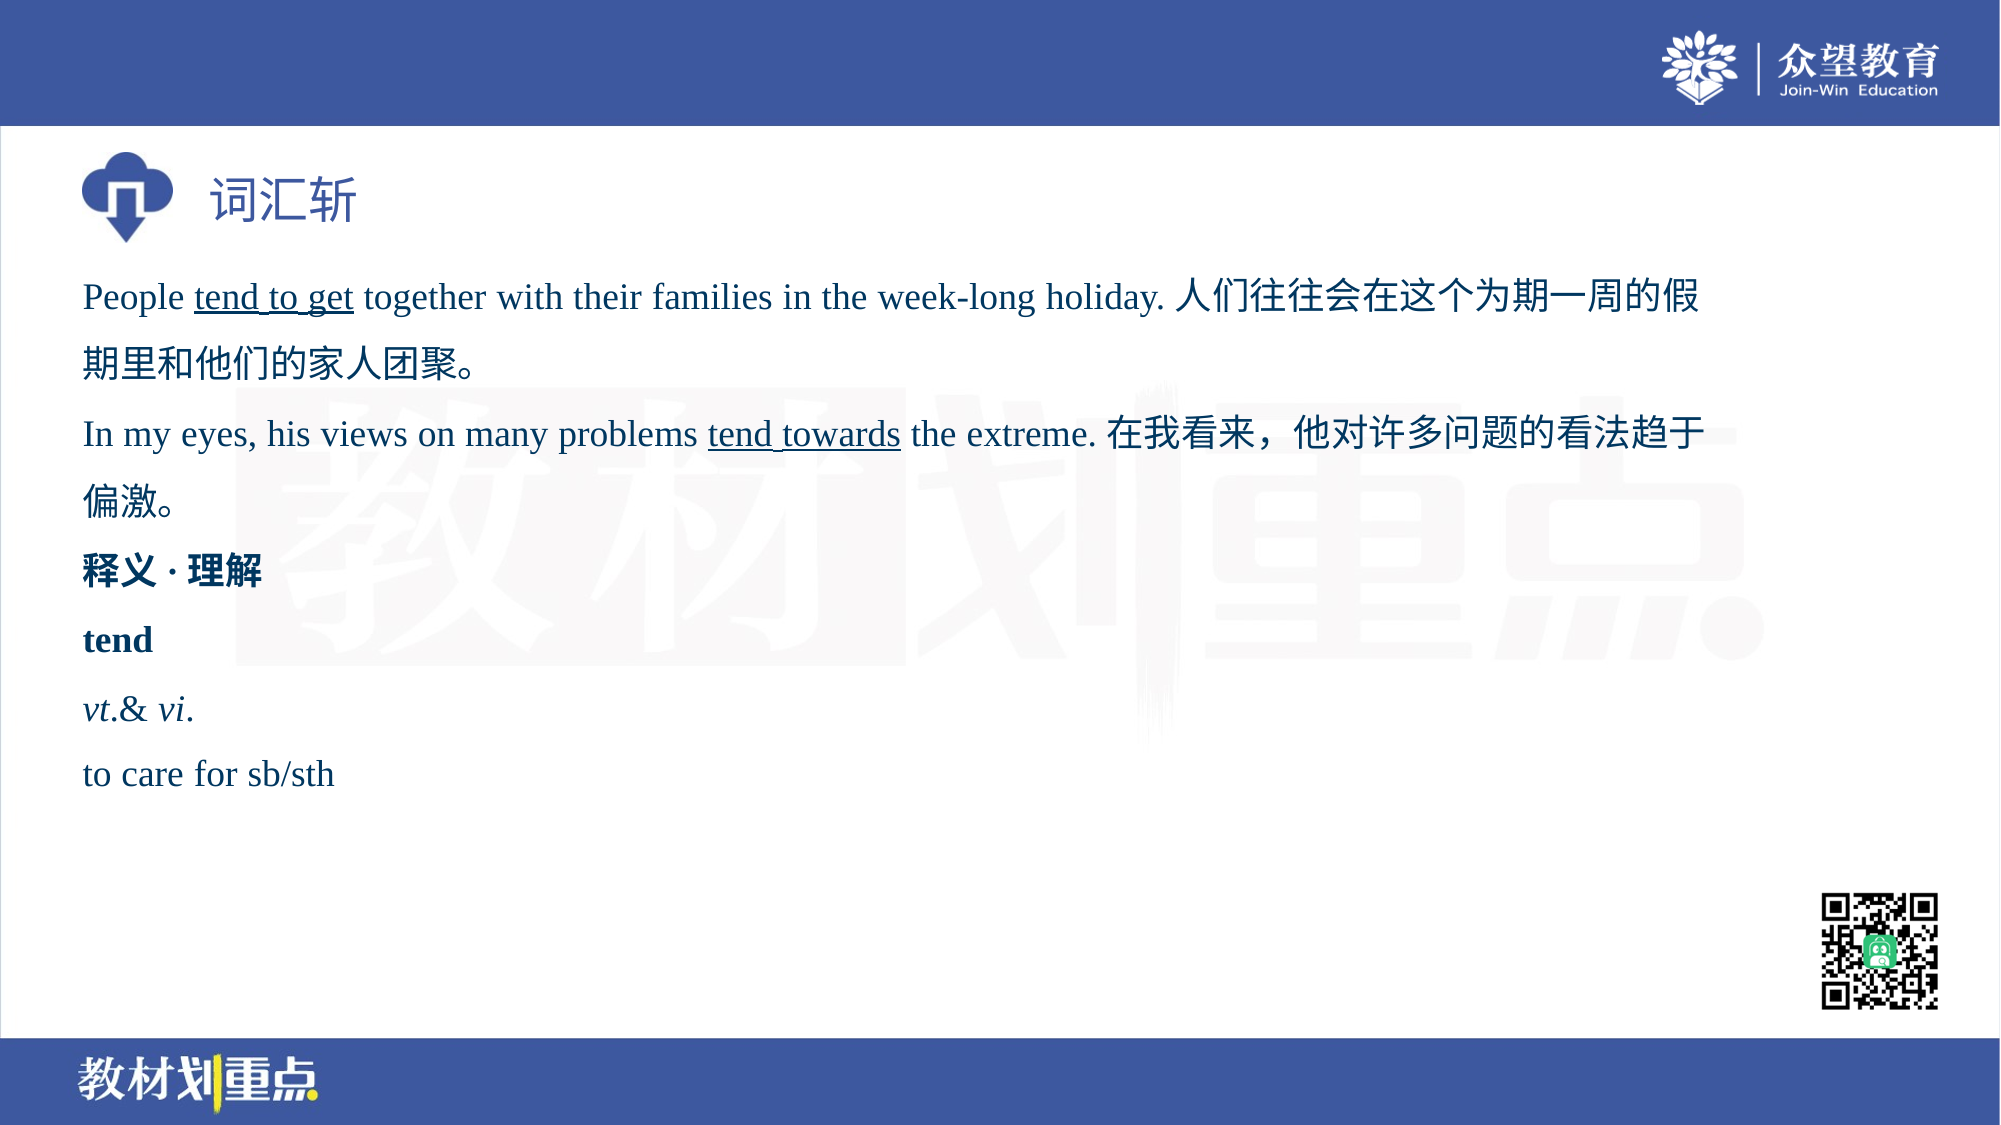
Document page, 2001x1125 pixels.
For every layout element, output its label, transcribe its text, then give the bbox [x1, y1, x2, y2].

picture [0, 0, 2000, 1125]
text_box People tend to get together with their families in the week-long holiday.人们往往会在这个为期一周的假 期里和他们的家人团聚。 In my eyes, his views on many problems tend towards the extreme.在我看来，他对许多问题的看法趋于 偏激。 释义·理解 tend vt.& vi. to care for sb/sth [82, 248, 1817, 787]
